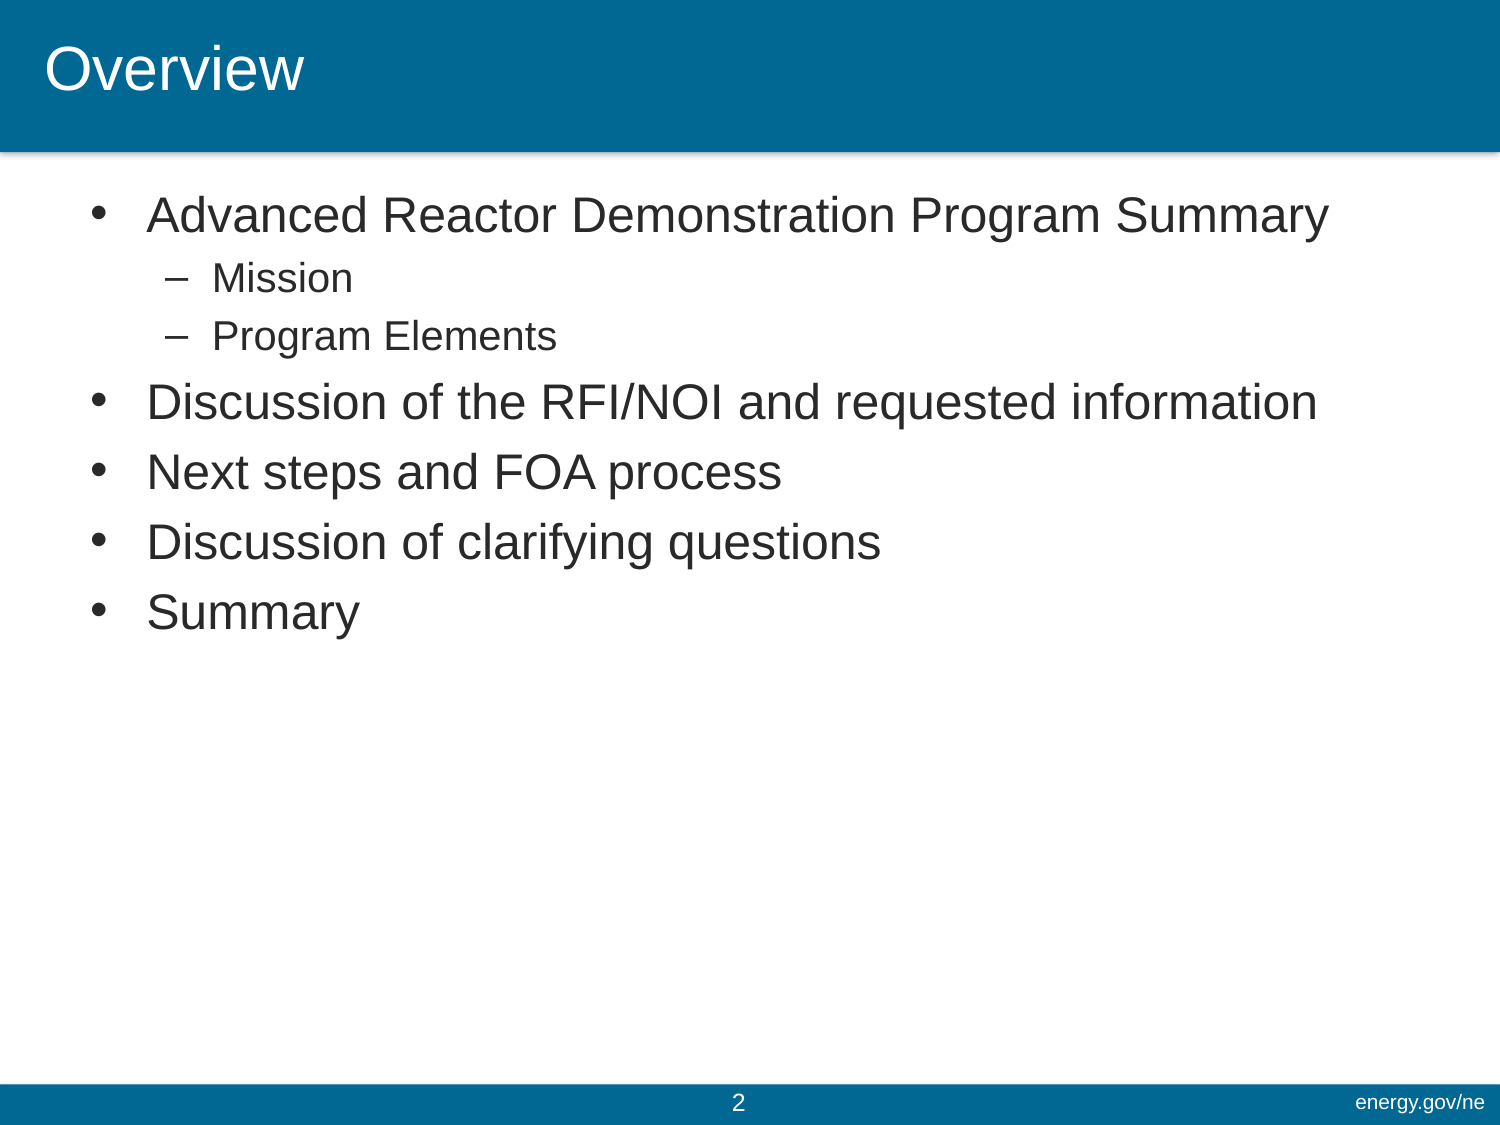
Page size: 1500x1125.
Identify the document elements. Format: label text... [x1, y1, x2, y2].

title Overview [28, 0, 1113, 149]
list Advanced Reactor Demonstration Program Summary Mission Program Elements Discussion of the RFI/NOI and requested information Next steps and FOA process Discussion of clarifying questions Summary [74, 174, 1426, 1062]
